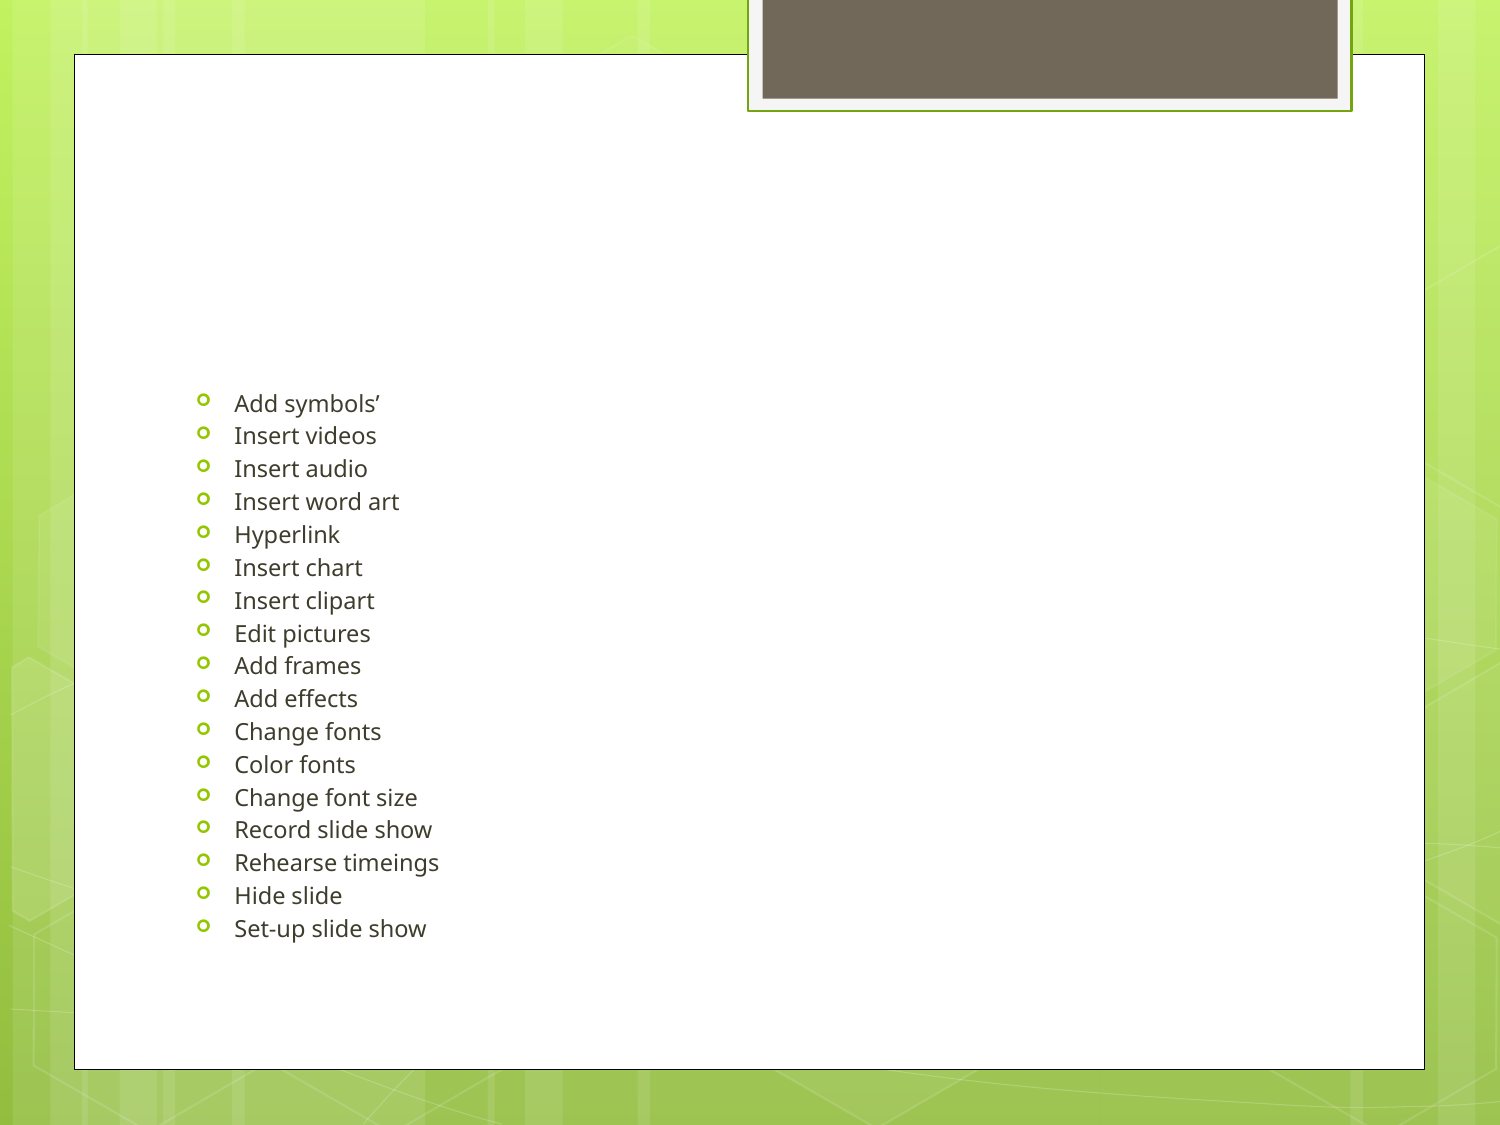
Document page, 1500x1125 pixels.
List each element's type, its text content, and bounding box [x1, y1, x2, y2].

list Add symbols’ Insert videos Insert audio Insert word art Hyperlink Insert chart Insert clipart Edit pictures Add frames Add effects Change fonts Color fonts Change font size Record slide show Rehearse timeings Hide slide Set-up slide show [171, 381, 1283, 957]
